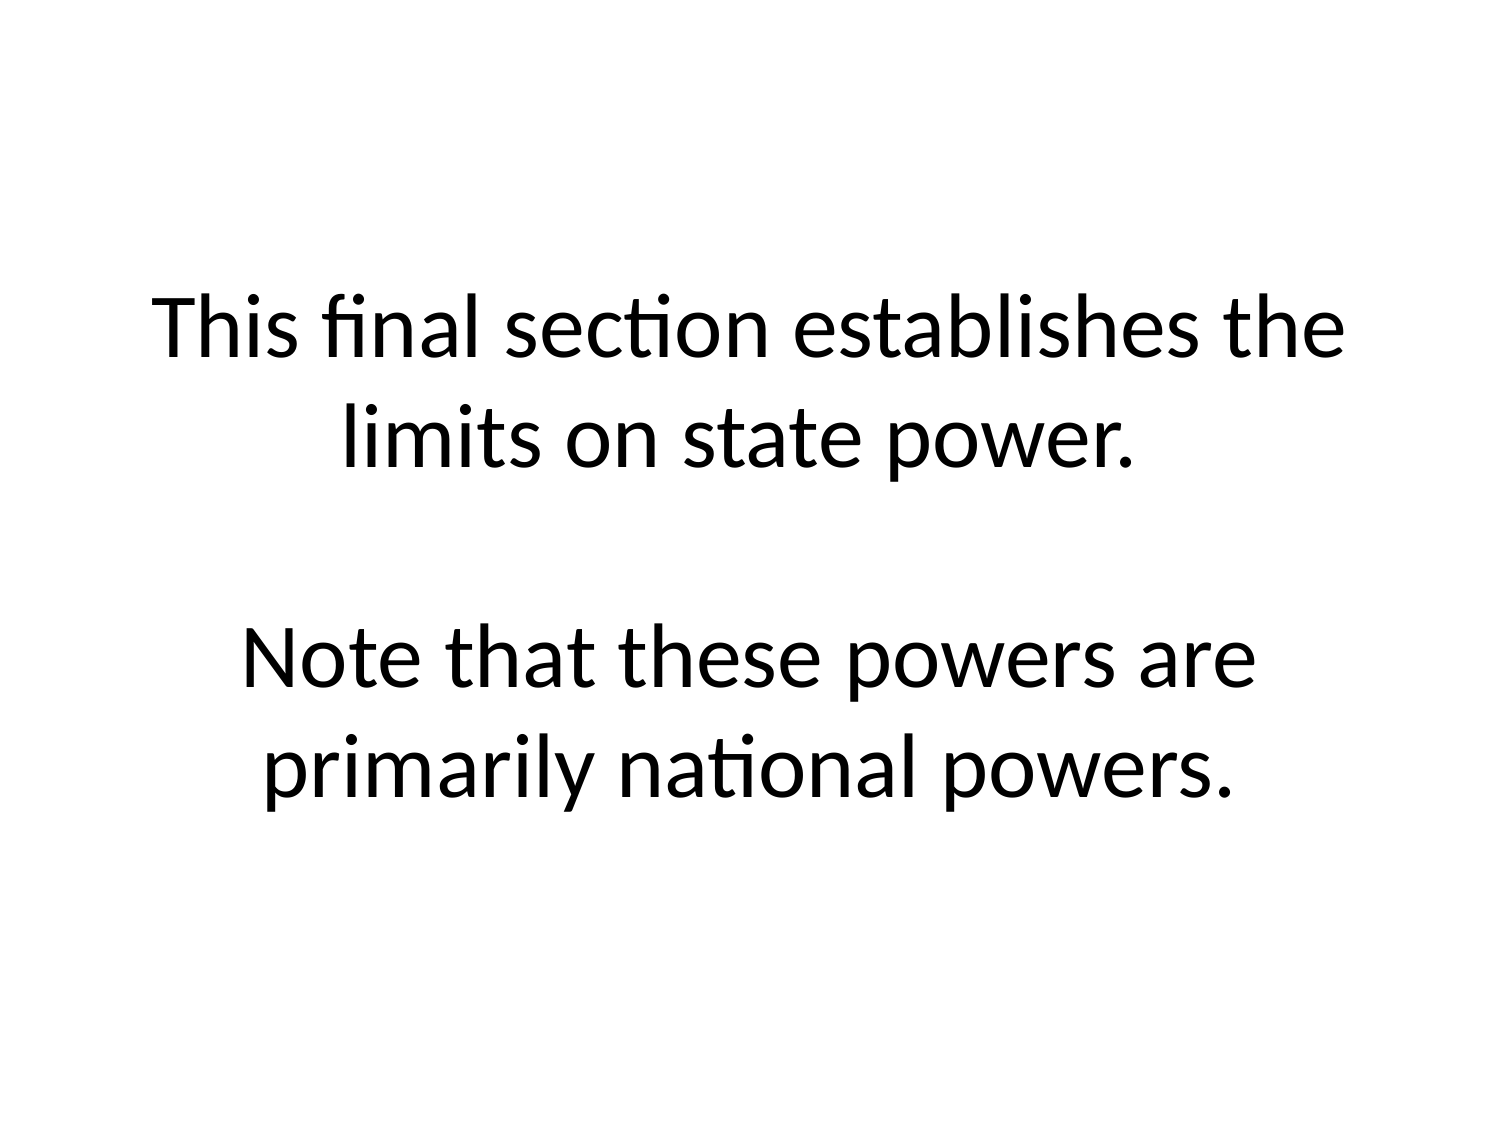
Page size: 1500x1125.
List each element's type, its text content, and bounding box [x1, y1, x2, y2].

title This final section establishes the limits on state power. Note that these powers are primarily national powers. [74, 44, 1426, 1038]
